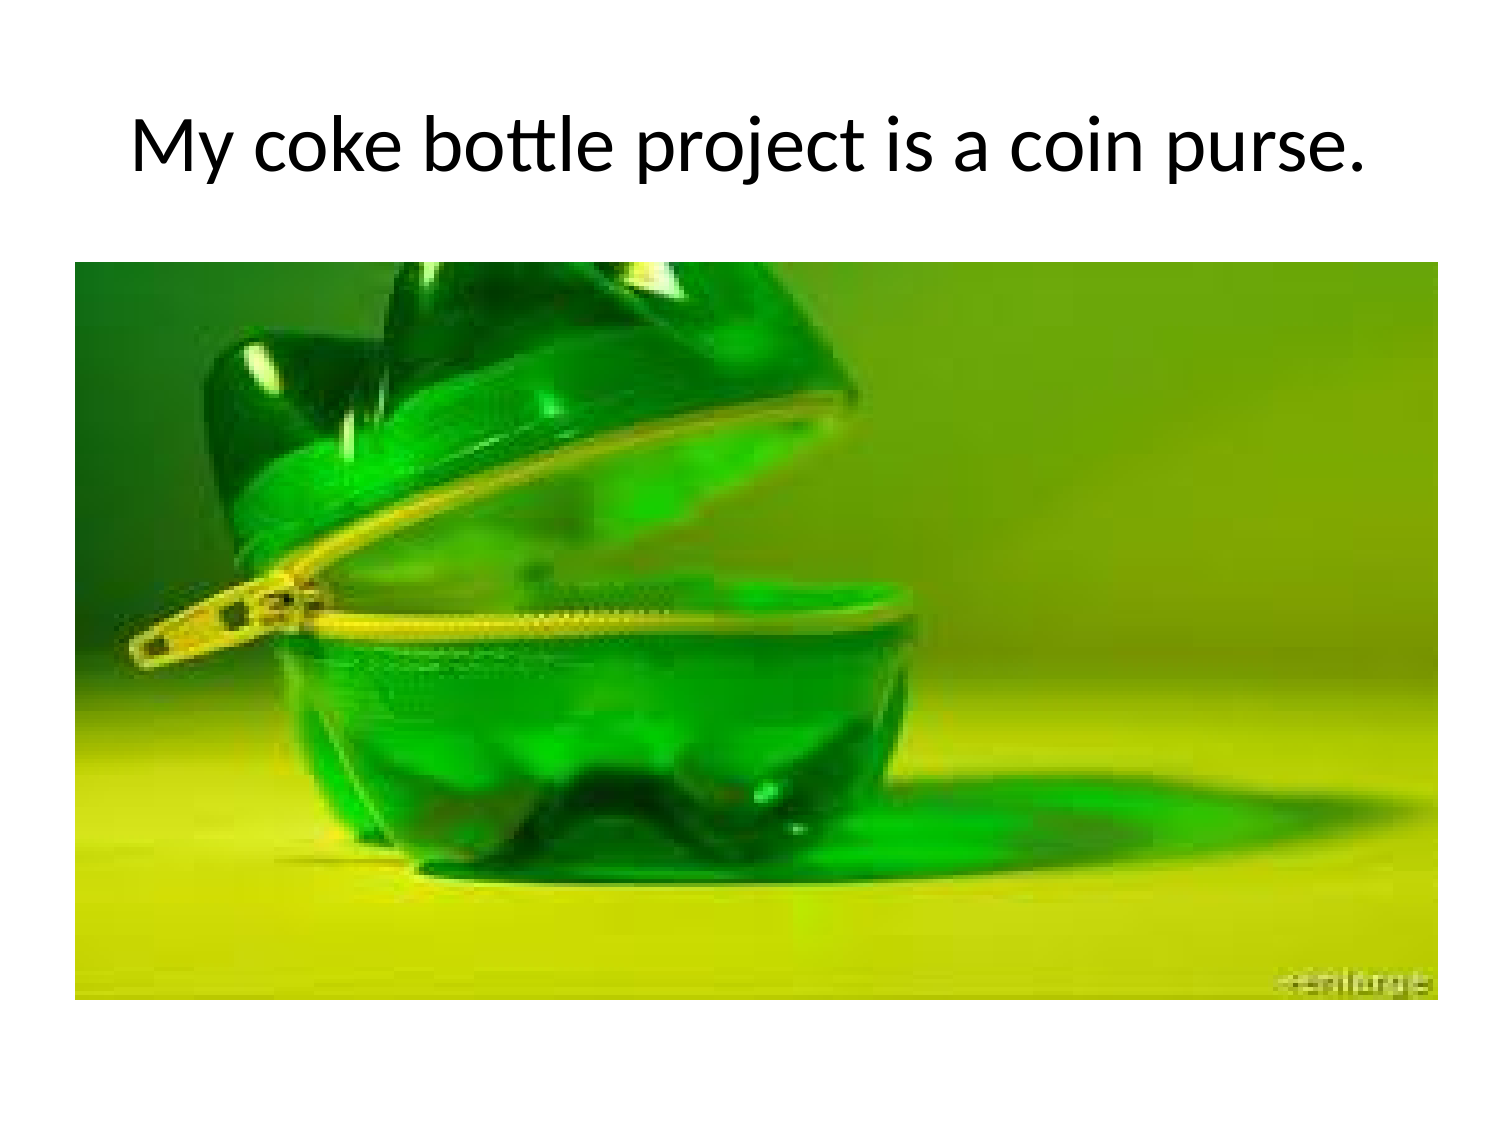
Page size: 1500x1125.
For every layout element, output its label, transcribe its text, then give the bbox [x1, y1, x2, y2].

picture [74, 262, 1438, 1001]
title My coke bottle project is a coin purse. [75, 45, 1425, 233]
